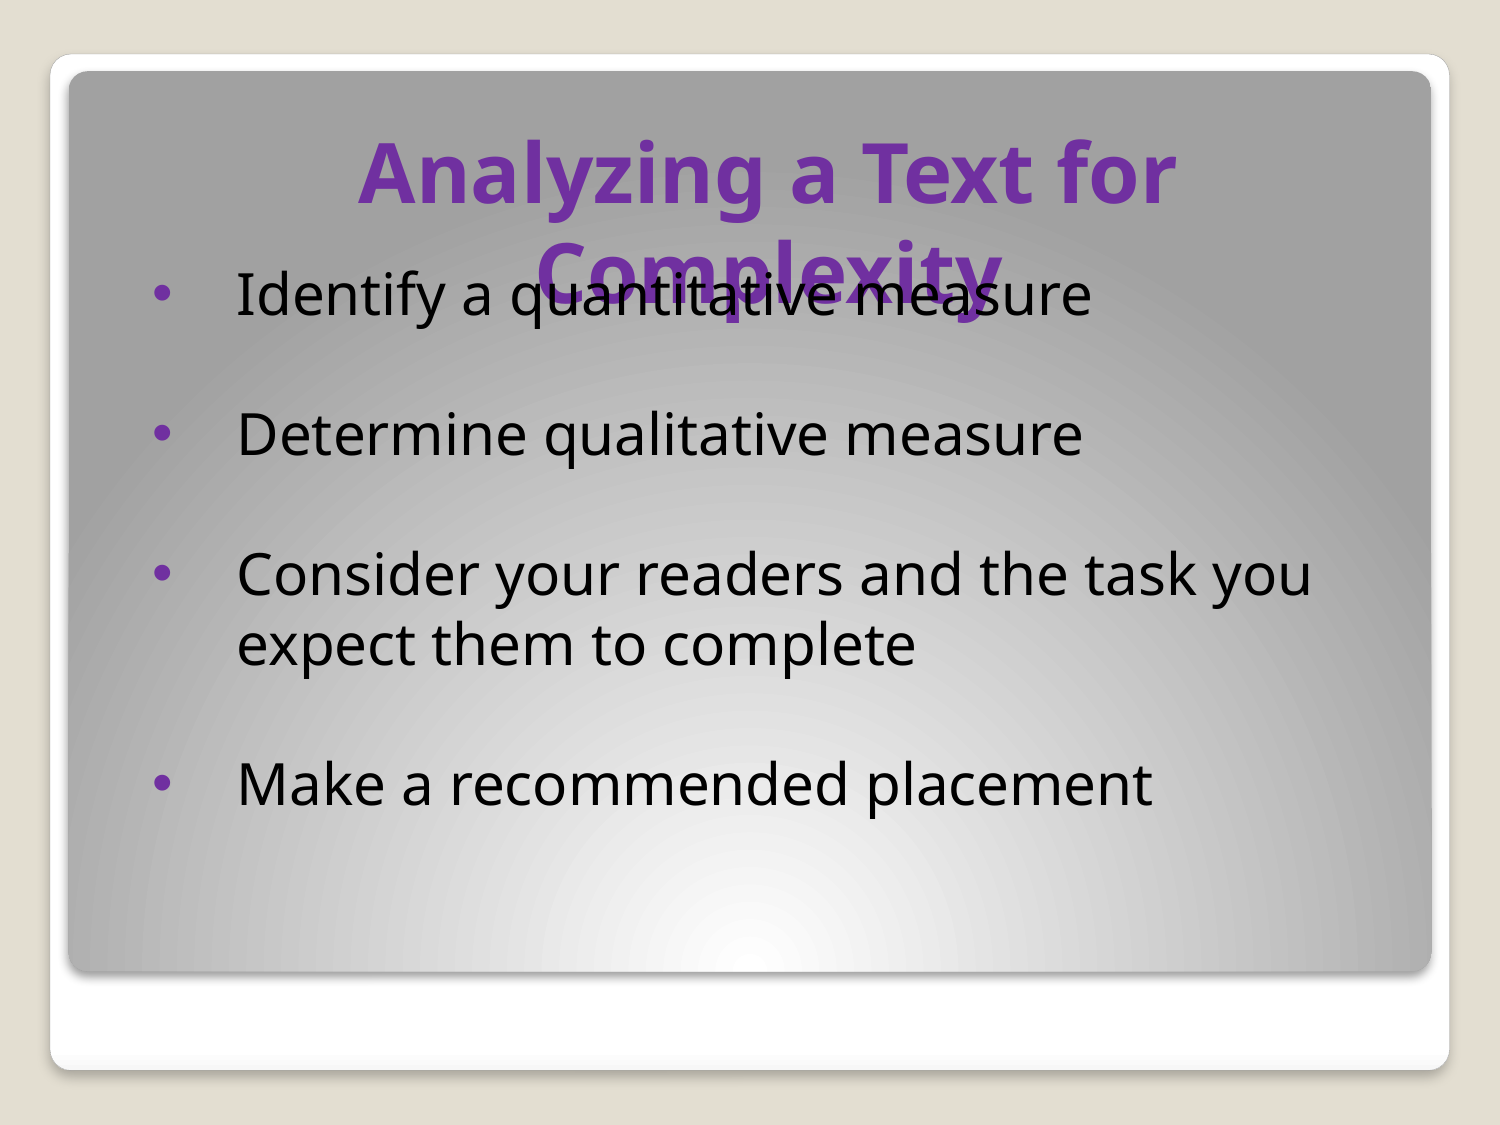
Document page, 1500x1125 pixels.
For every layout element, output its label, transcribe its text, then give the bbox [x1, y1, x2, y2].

text_box Identify a quantitative measure Determine qualitative measure Consider your readers and the task you expect them to complete Make a recommended placement [137, 249, 1375, 825]
text_box Analyzing a Text for Complexity [137, 112, 1400, 328]
